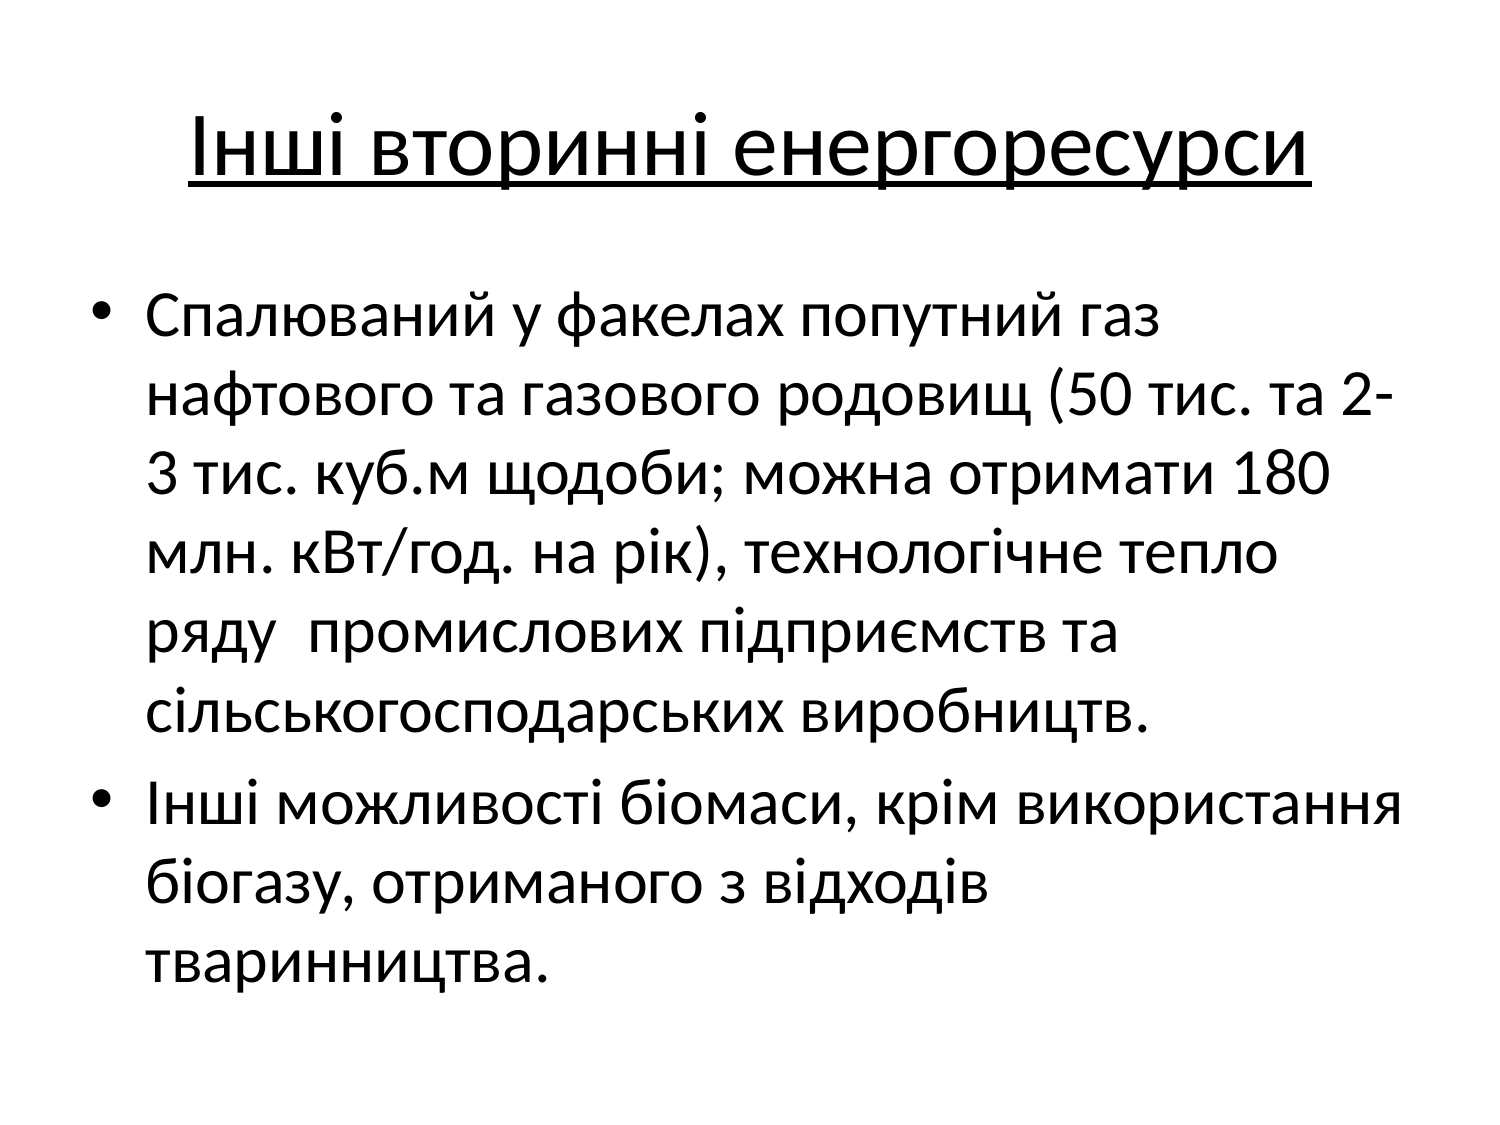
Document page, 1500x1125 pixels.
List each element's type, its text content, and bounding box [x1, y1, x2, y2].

title Інші вторинні енергоресурси [75, 45, 1425, 233]
list Спалюваний у факелах попутний газ нафтового та газового родовищ (50 тис. та 2-3 тис. куб.м щодоби; можна отримати 180 млн. кВт/год. на рік), технологічне тепло ряду промислових підприємств та сільськогосподарських виробництв. Інші можливості біомаси, крім використання біогазу, отриманого з відходів тваринництва. [75, 262, 1425, 1005]
